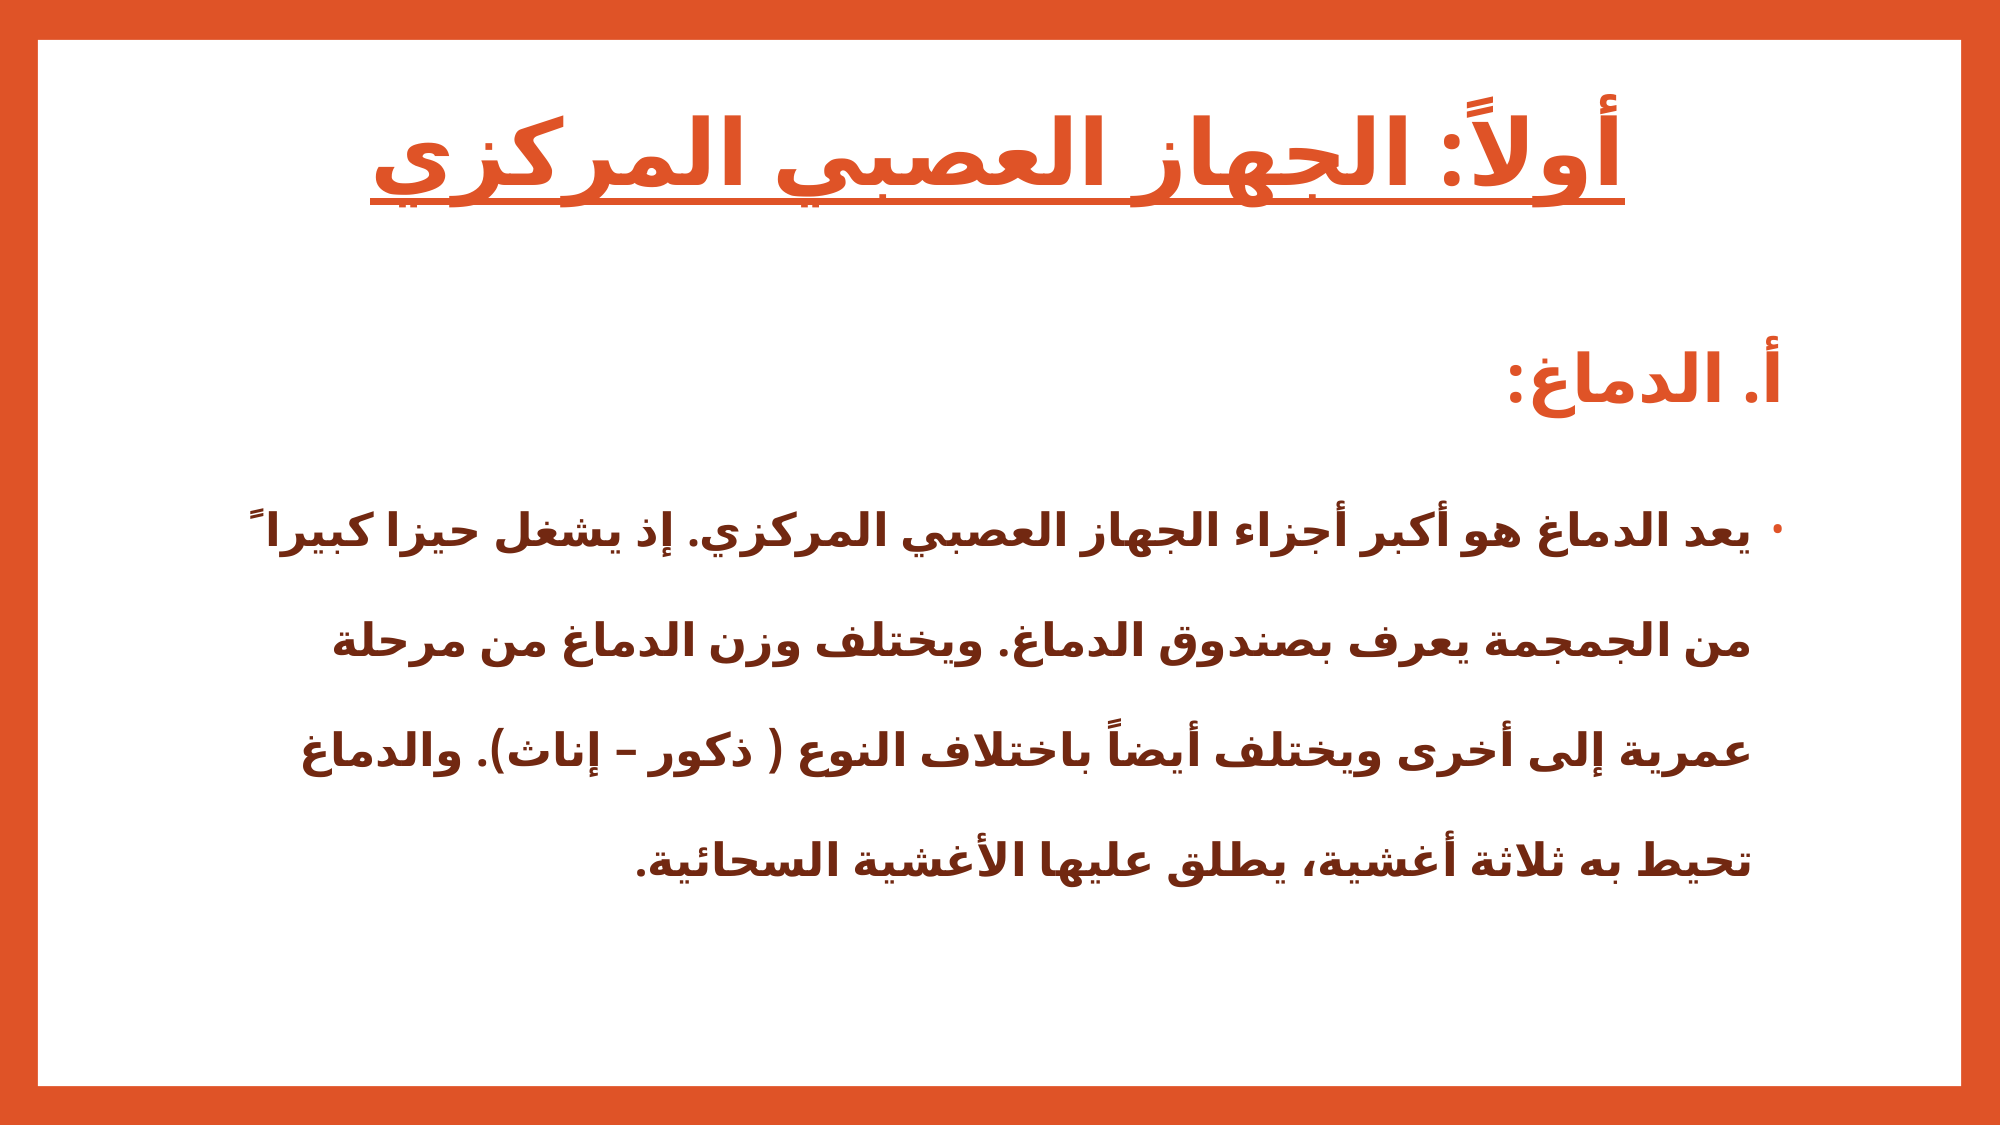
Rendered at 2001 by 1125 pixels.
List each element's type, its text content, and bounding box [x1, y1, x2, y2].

list أ. الدماغ: يعد الدماغ هو أكبر أجزاء الجهاز العصبي المركزي. إذ يشغل حيزا كبيرا ً من الجمجمة يعرف بصندوق الدماغ. ويختلف وزن الدماغ من مرحلة عمرية إلى أخرى ويختلف أيضاً باختلاف النوع ( ذكور – إناث). والدماغ تحيط به ثلاثة أغشية، يطلق عليها الأغشية السحائية. [187, 337, 1808, 1000]
title أولاً: الجهاز العصبي المركزي [187, 99, 1808, 323]
